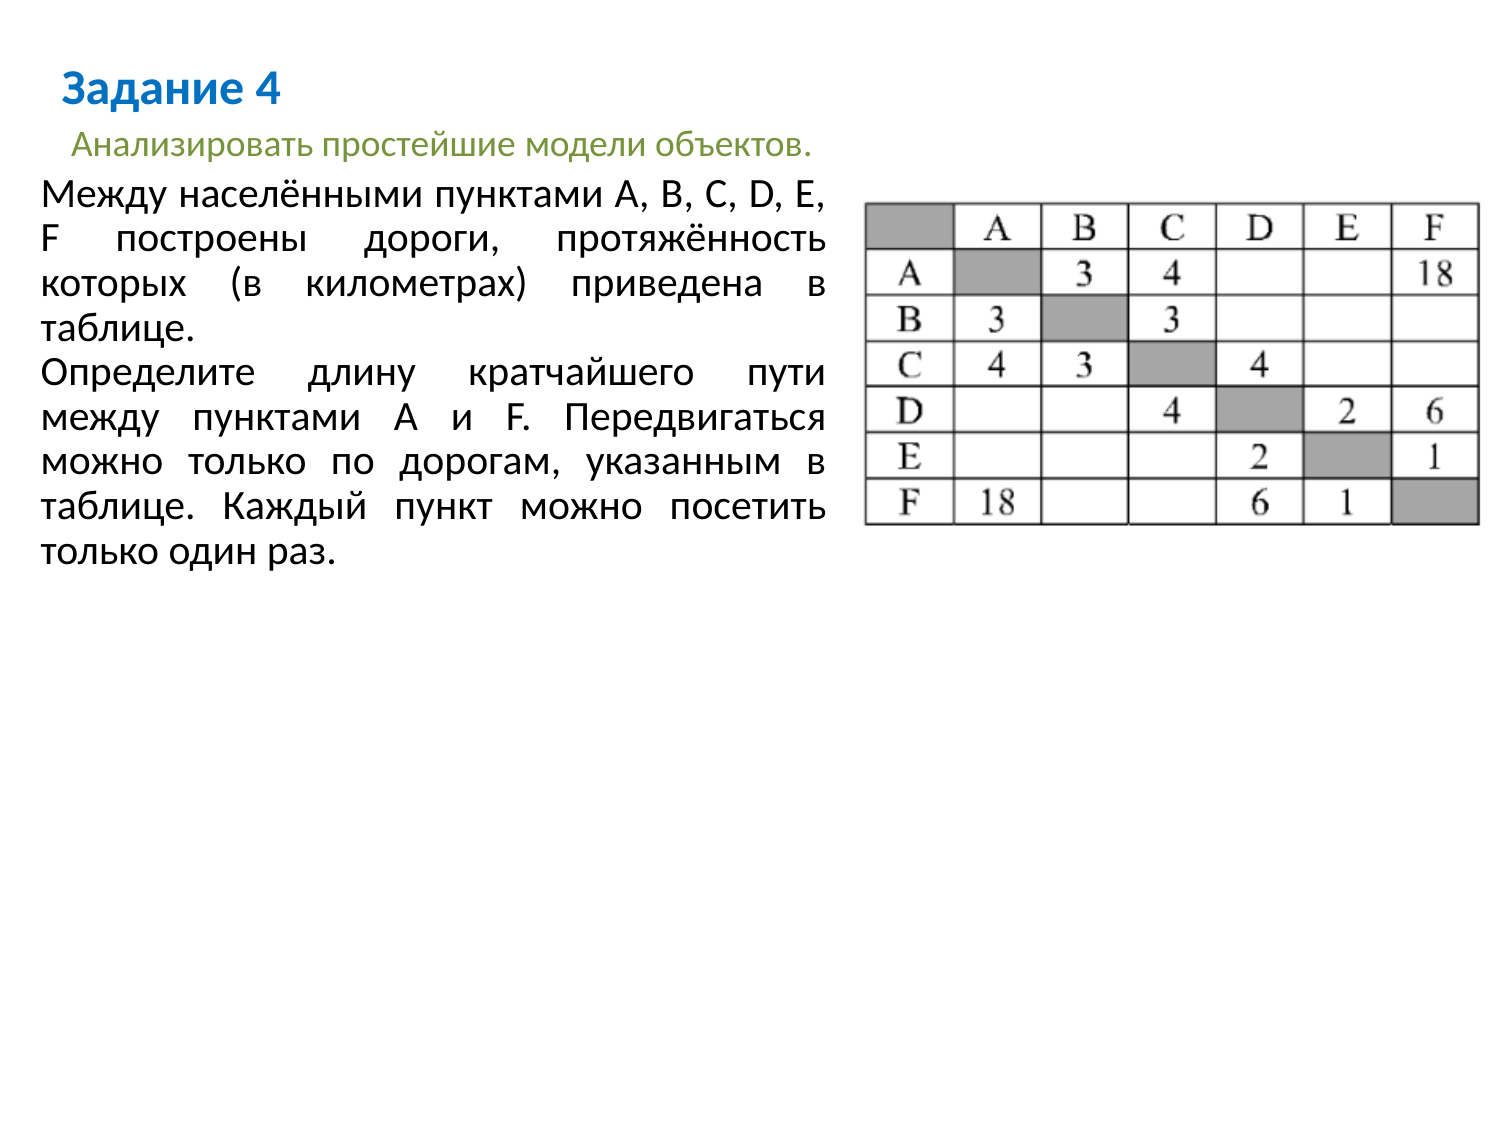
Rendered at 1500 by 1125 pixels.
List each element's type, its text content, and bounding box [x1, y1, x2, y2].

picture [859, 195, 1488, 532]
text_box Задание 4 Анализировать простейшие модели объектов. [46, 46, 1442, 172]
table_header Между населёнными пунктами А, В, С, D, Е, F построены дороги, протяжённость которых (в километрах) приведена в таблице. Определите длину кратчайшего пути между пунктами А и F. Передвигаться можно только по дорогам, указанным в таблице. Каждый пункт можно посетить только один раз. [30, 174, 837, 654]
